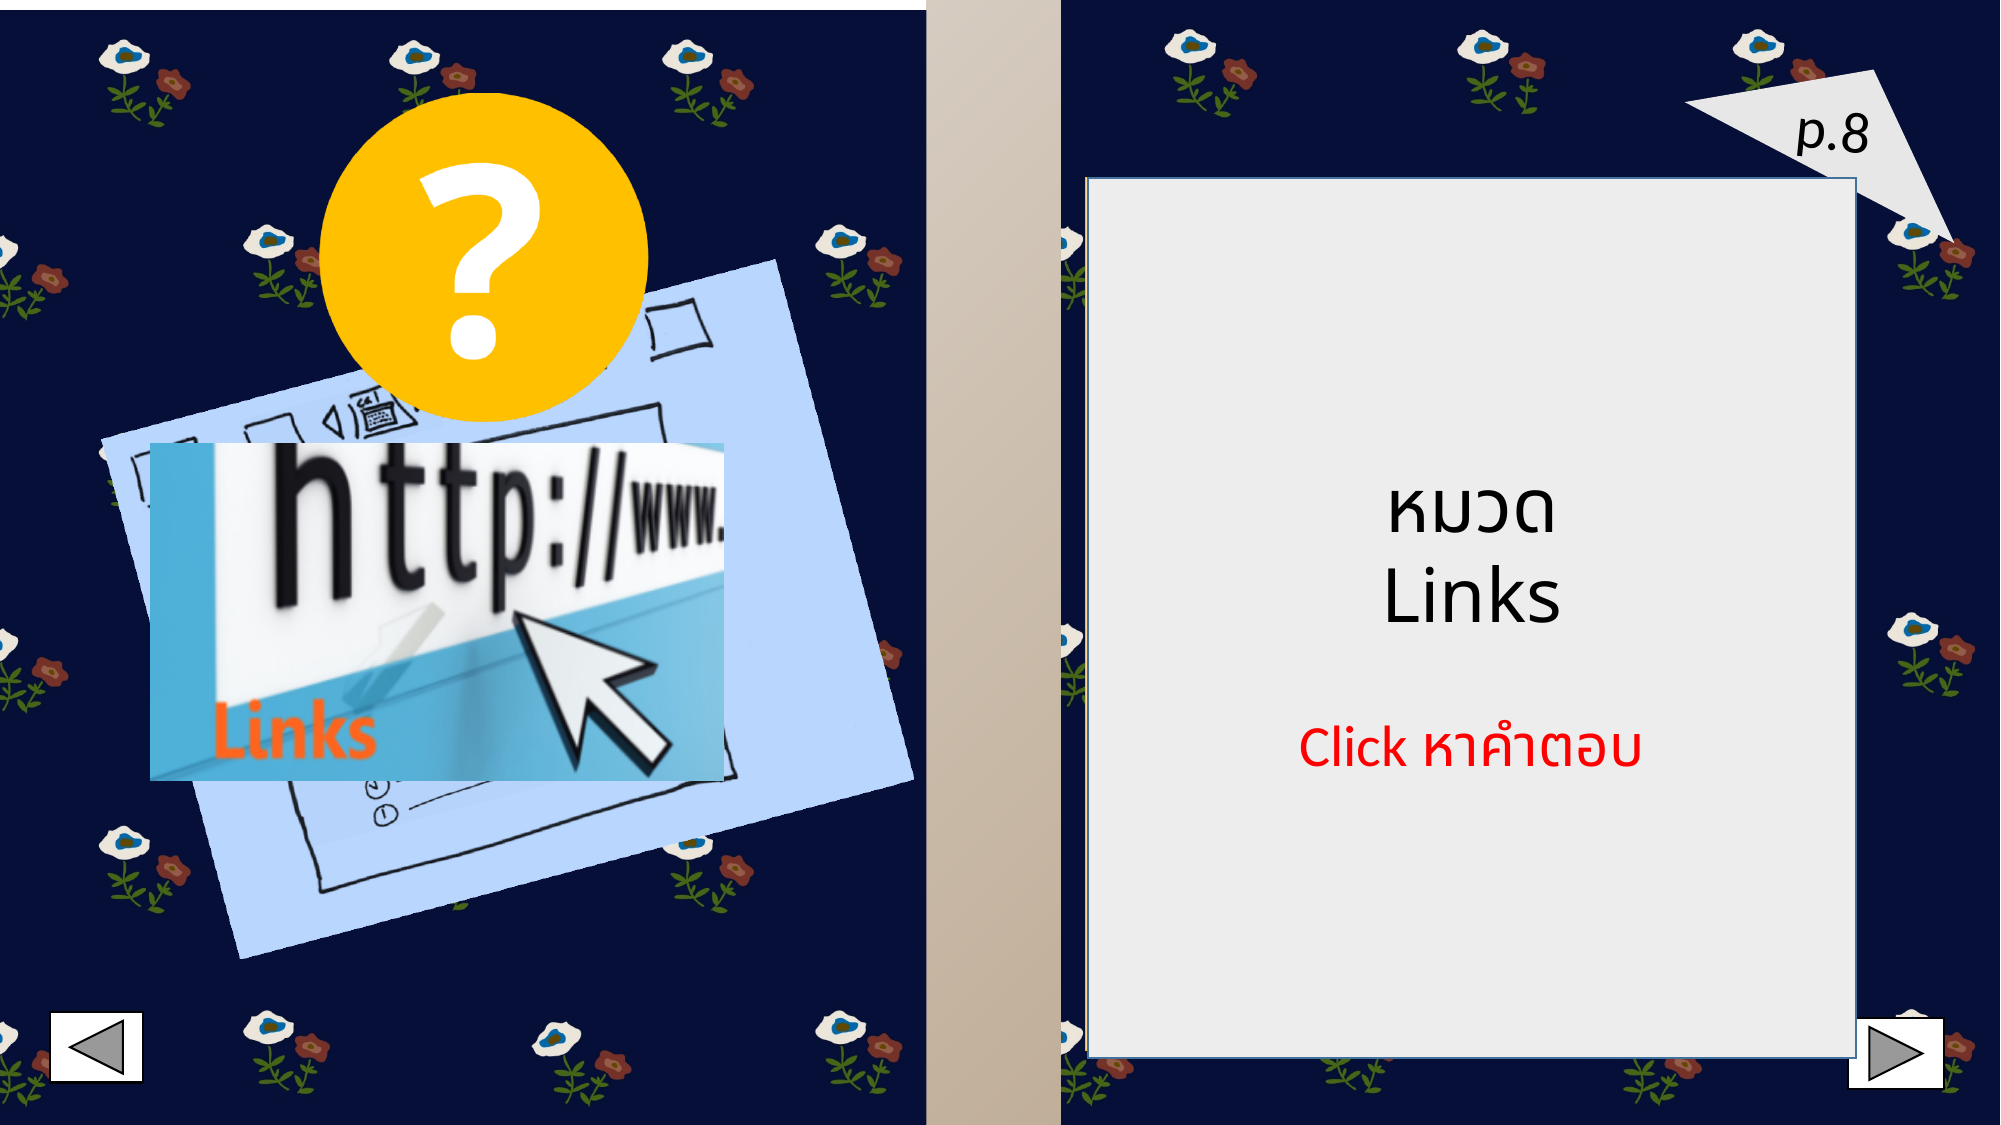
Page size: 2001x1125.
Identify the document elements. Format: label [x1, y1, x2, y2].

text_box [925, 0, 1060, 1125]
picture [0, 10, 927, 1125]
picture [1060, 0, 2000, 1125]
